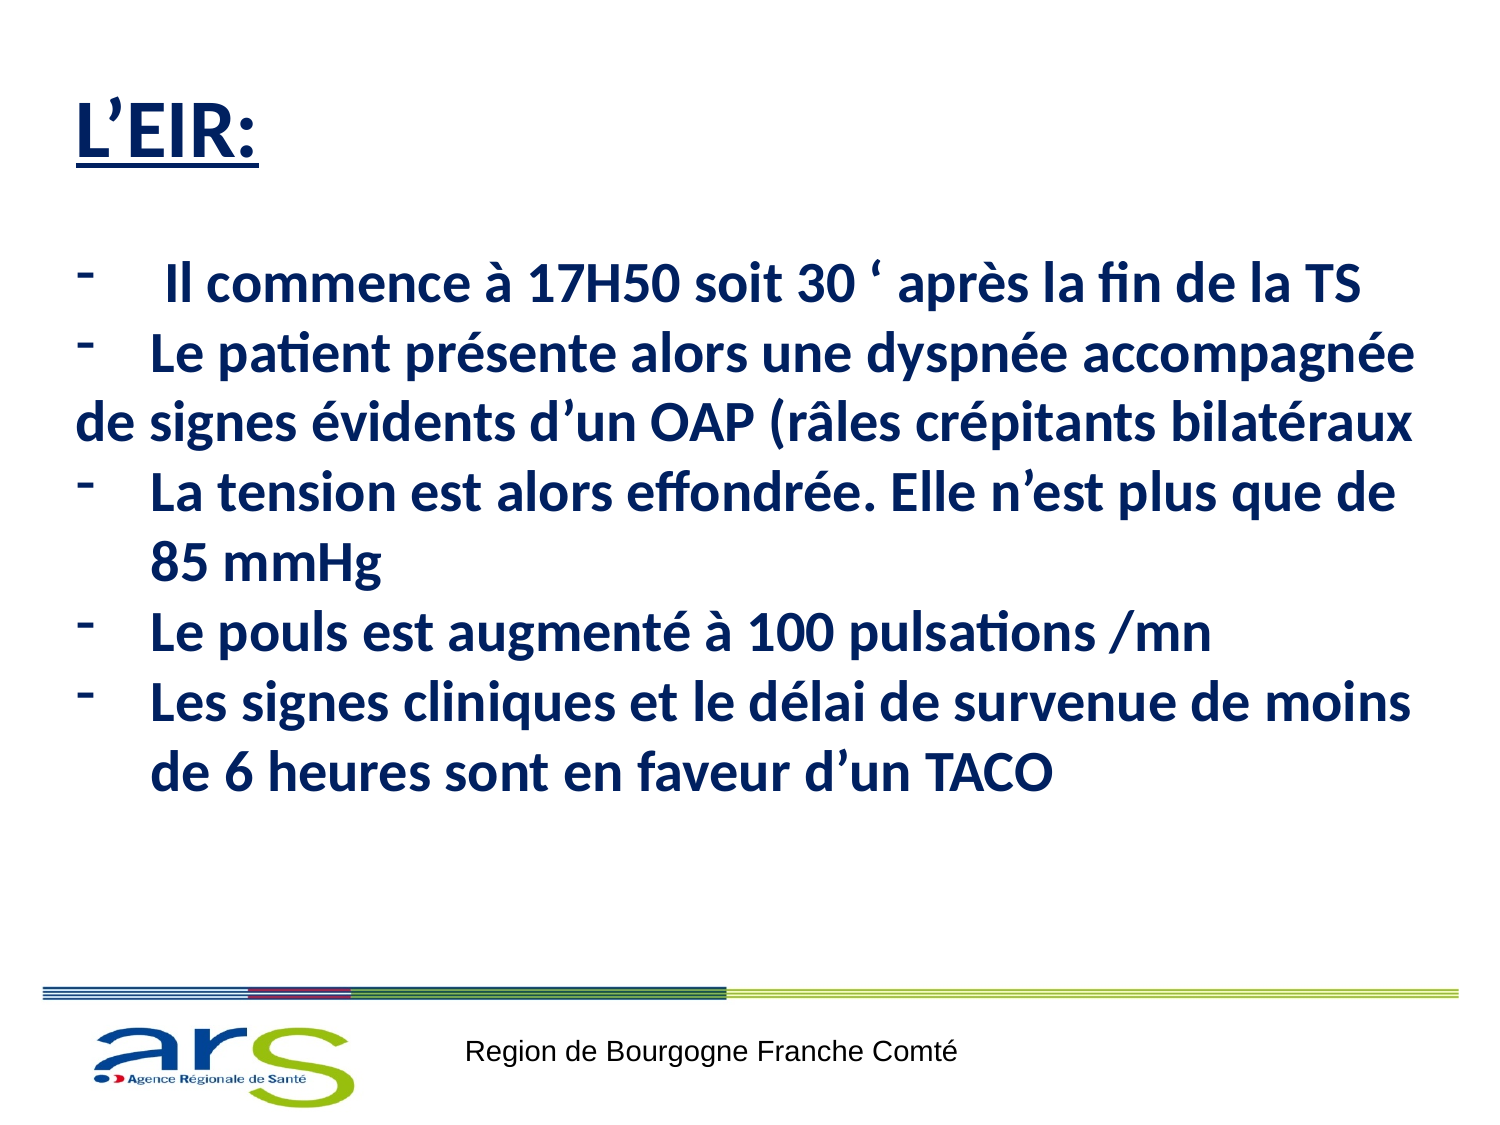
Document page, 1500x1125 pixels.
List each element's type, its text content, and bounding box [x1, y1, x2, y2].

picture [41, 958, 1459, 1125]
text_box L’EIR: Il commence à 17H50 soit 30 ‘ après la fin de la TS Le patient présente alors une dyspnée accompagnée de signes évidents d’un OAP (râles crépitants bilatéraux La tension est alors effondrée. Elle n’est plus que de 85 mmHg Le pouls est augmenté à 100 pulsations /mn Les signes cliniques et le délai de survenue de moins de 6 heures sont en faveur d’un TACO [61, 66, 1455, 811]
